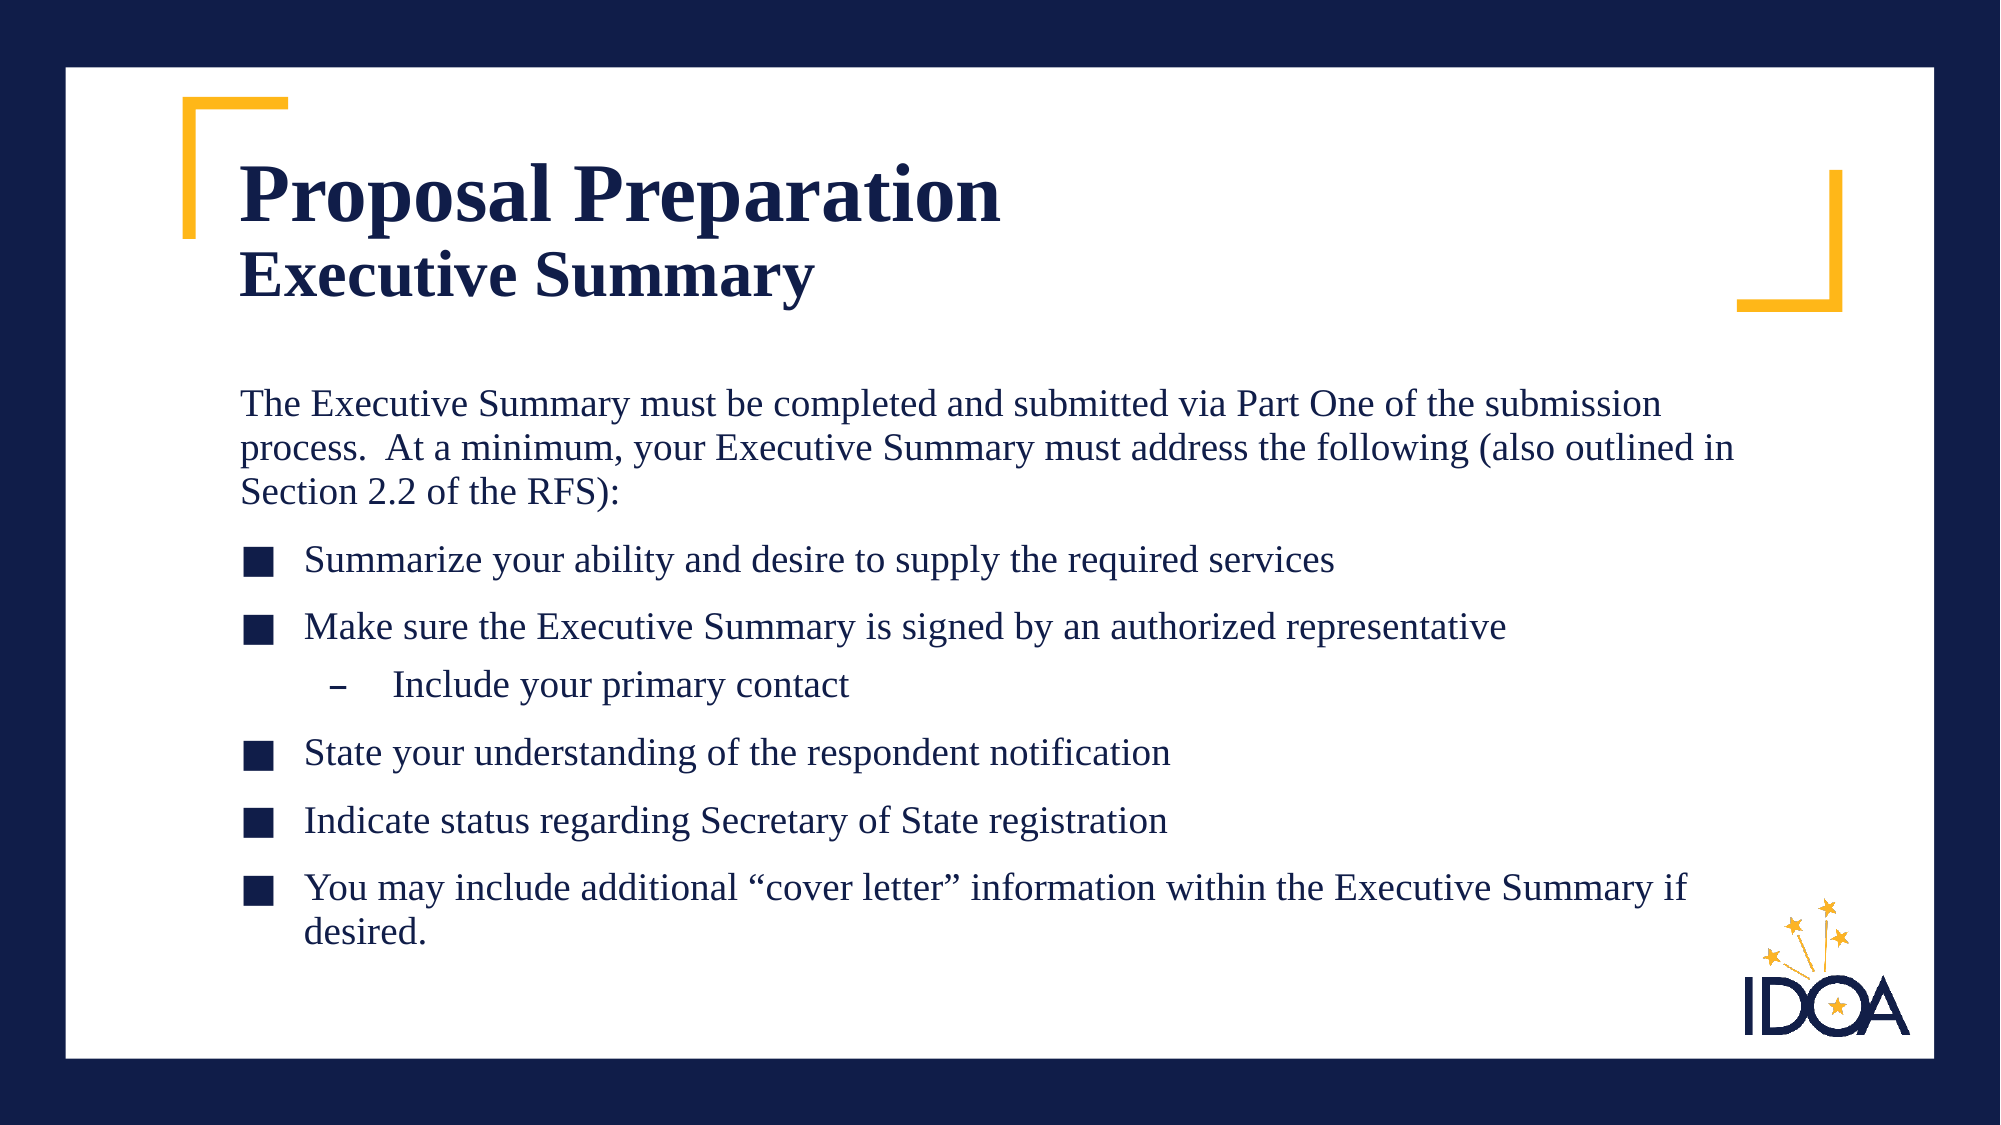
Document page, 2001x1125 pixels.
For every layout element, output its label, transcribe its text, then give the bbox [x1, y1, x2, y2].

list The Executive Summary must be completed and submitted via Part One of the submission process. At a minimum, your Executive Summary must address the following (also outlined in Section 2.2 of the RFS): Summarize your ability and desire to supply the required services Make sure the Executive Summary is signed by an authorized representative Include your primary contact State your understanding of the respondent notification Indicate status regarding Secretary of State registration You may include additional “cover letter” information within the Executive Summary if desired. [225, 303, 1800, 967]
title Proposal Preparation Executive Summary [225, 142, 1800, 279]
picture [1702, 857, 1959, 1114]
